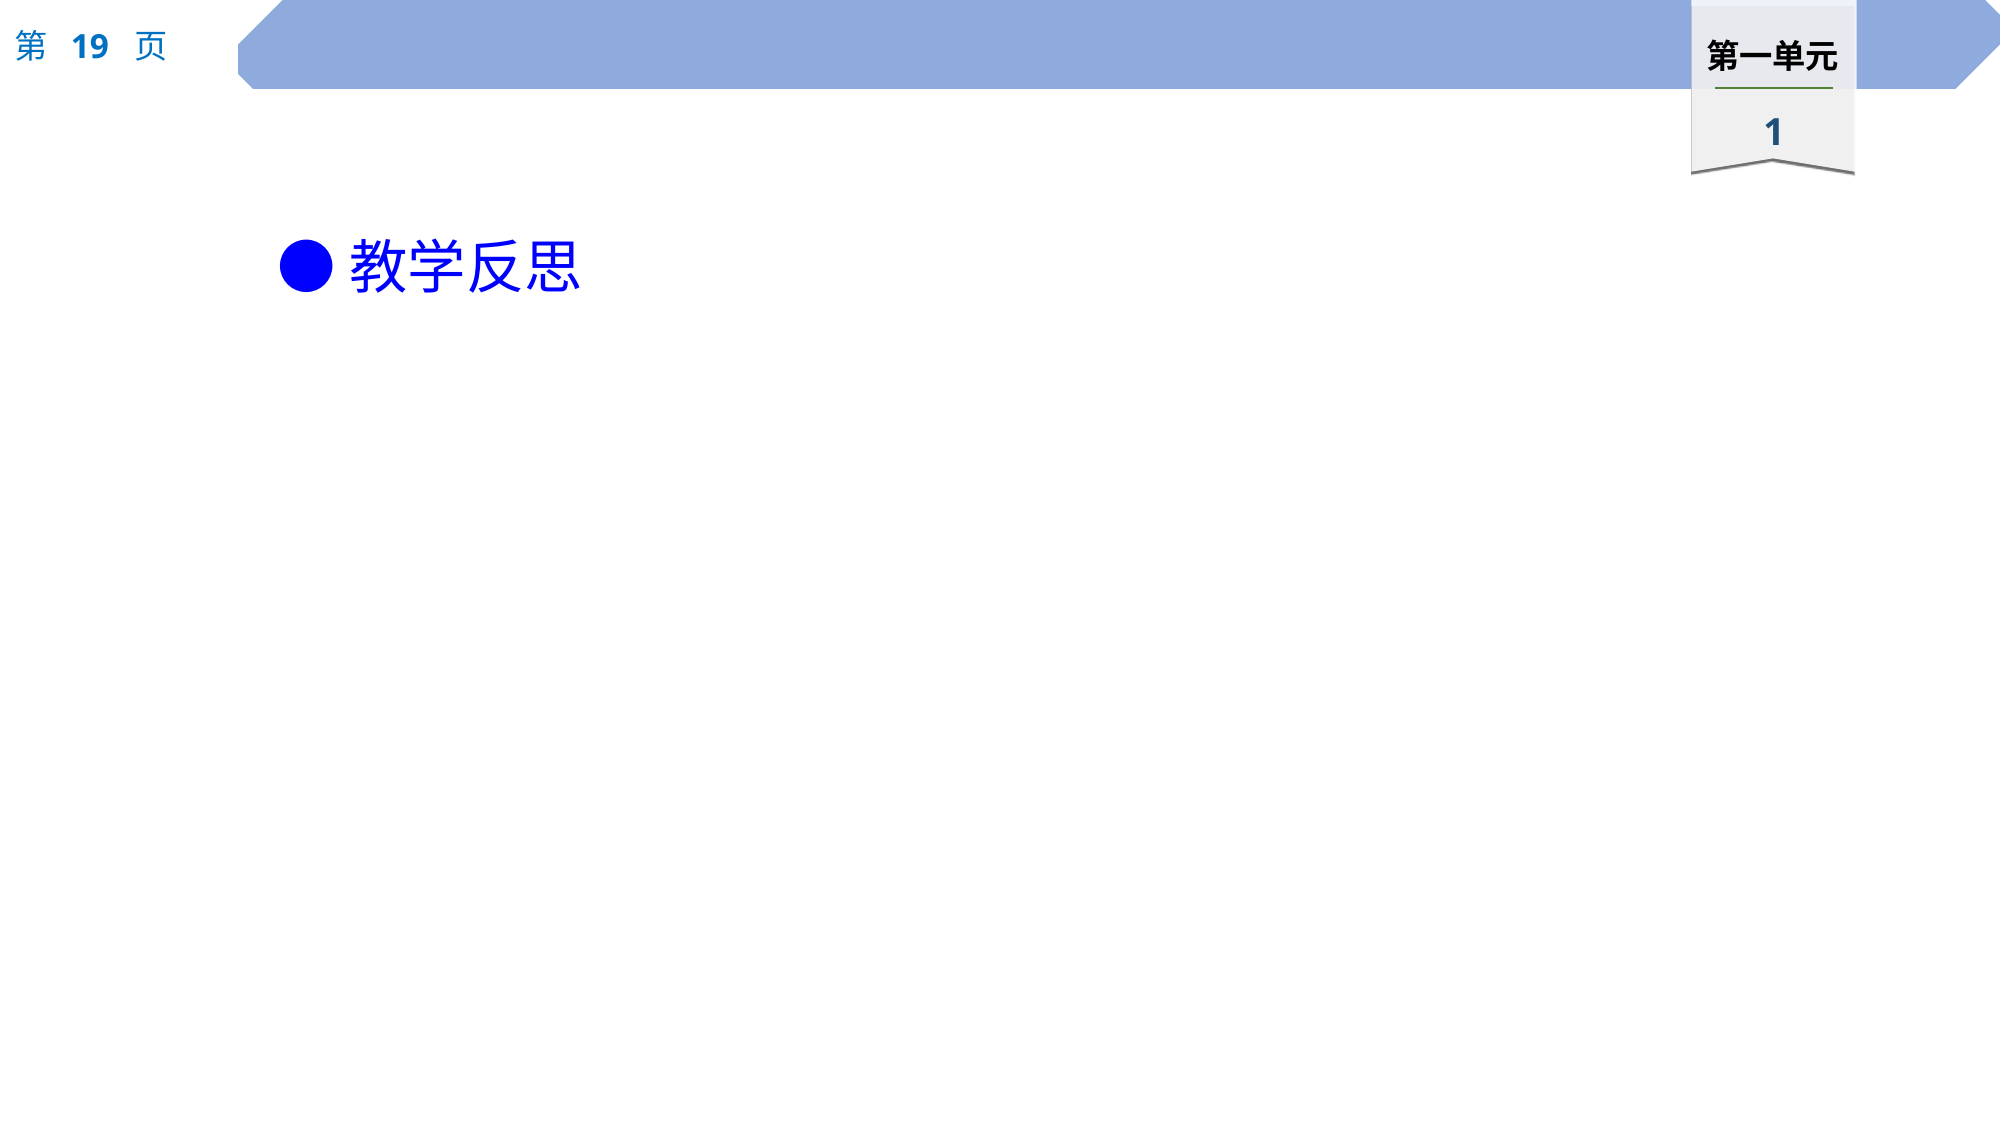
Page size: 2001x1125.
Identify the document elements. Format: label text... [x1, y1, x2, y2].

list ●教学反思 [144, 187, 1844, 317]
